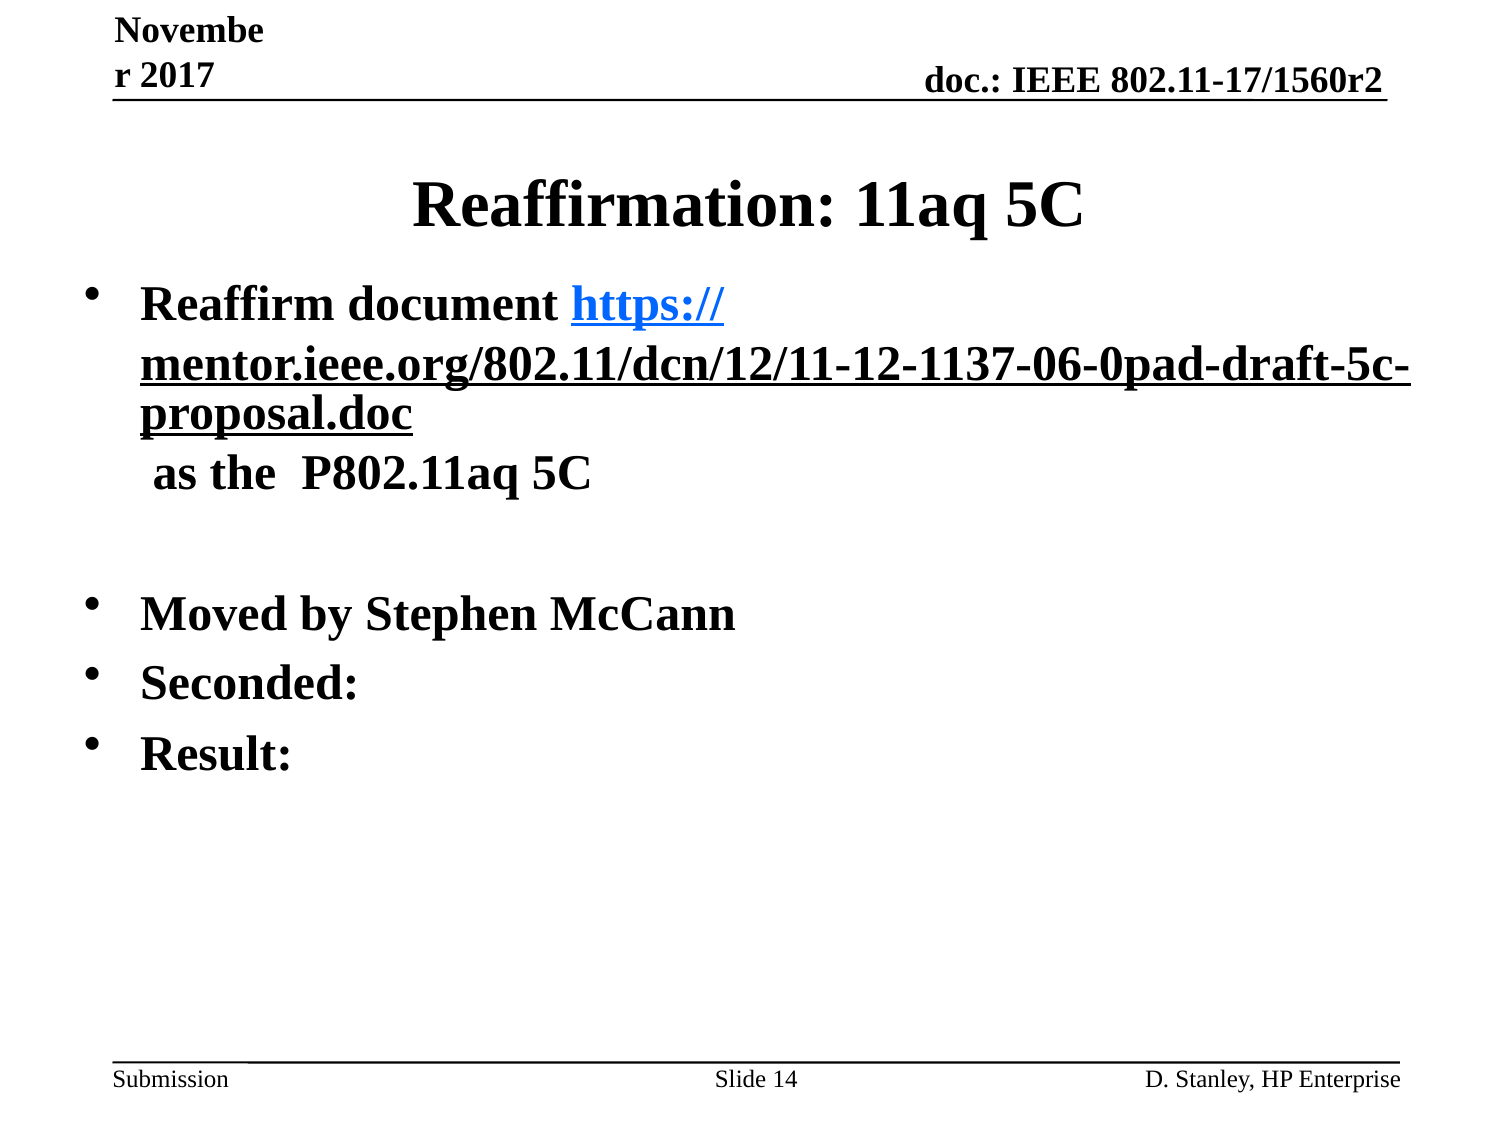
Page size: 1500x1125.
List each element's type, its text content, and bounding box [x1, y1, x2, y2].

list Reaffirm document https://mentor.ieee.org/802.11/dcn/12/11-12-1137-06-0pad-draft-5c-proposal.doc as the P802.11aq 5C Moved by Stephen McCann Seconded: Result: [68, 262, 1432, 1050]
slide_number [114, 49, 270, 95]
slide_number Slide 14 [712, 1061, 800, 1093]
footer D. Stanley, HP Enterprise [878, 1061, 1402, 1093]
title Reaffirmation: 11aq 5C [112, 112, 1388, 262]
